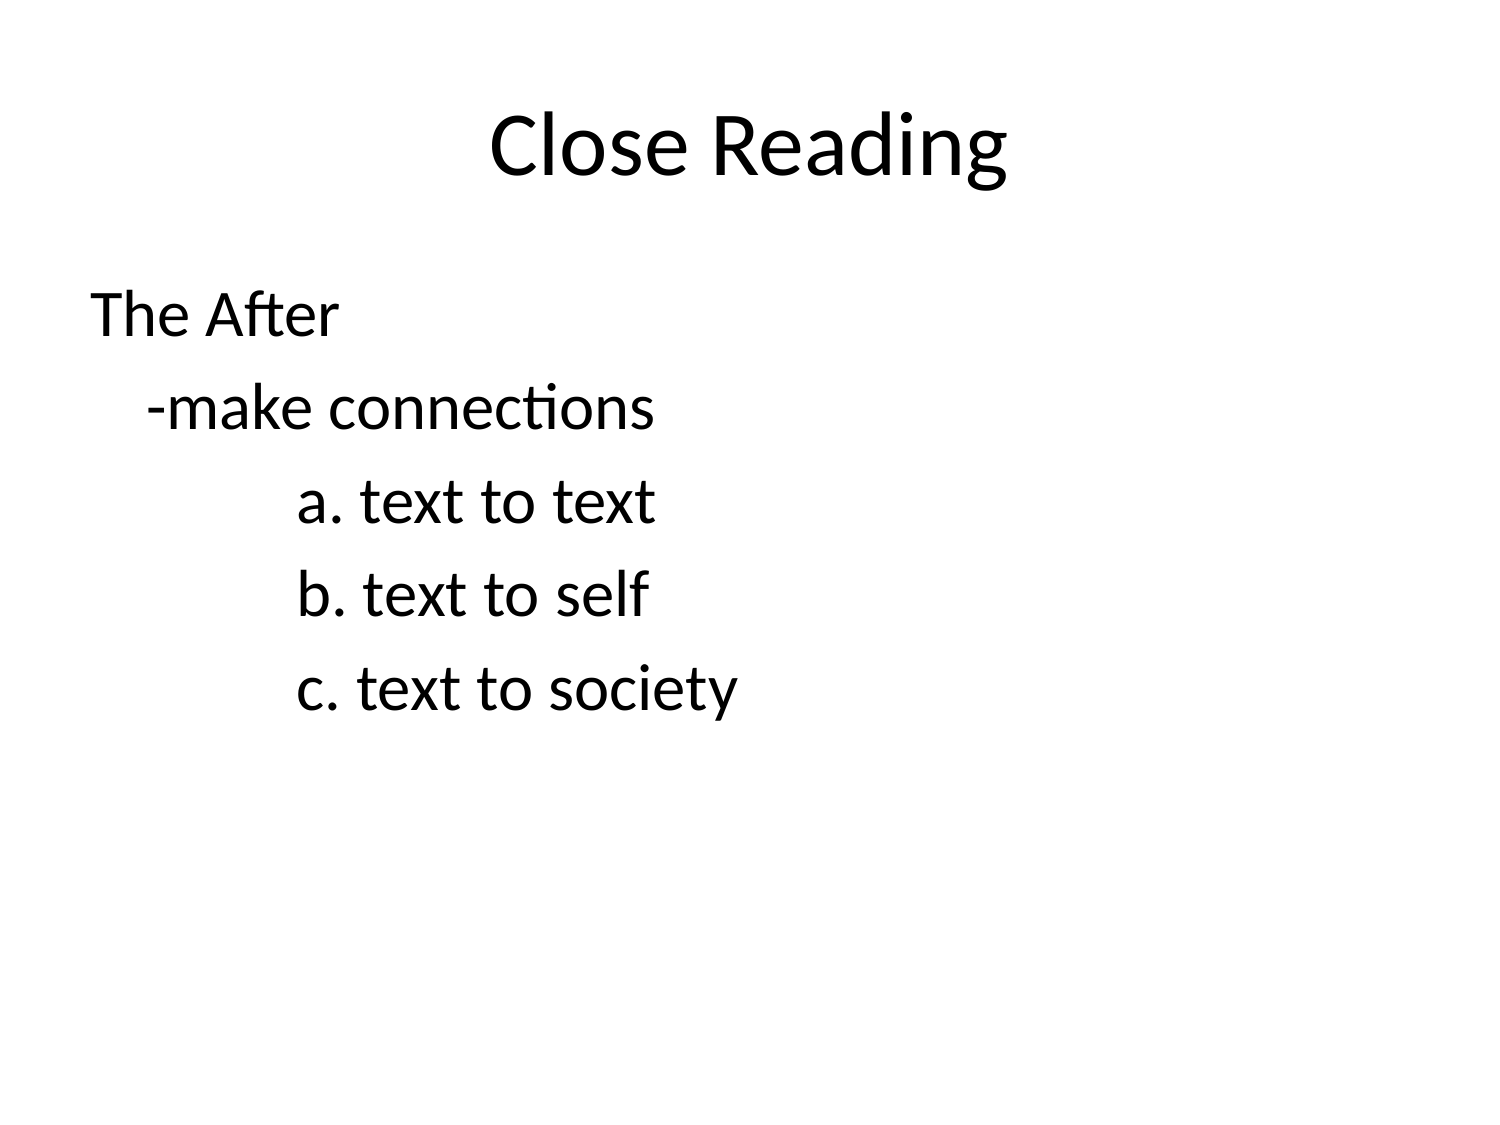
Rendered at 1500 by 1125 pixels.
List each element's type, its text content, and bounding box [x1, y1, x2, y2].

list The After -make connections a. text to text b. text to self c. text to society [75, 262, 1425, 1005]
title Close Reading [75, 45, 1425, 233]
